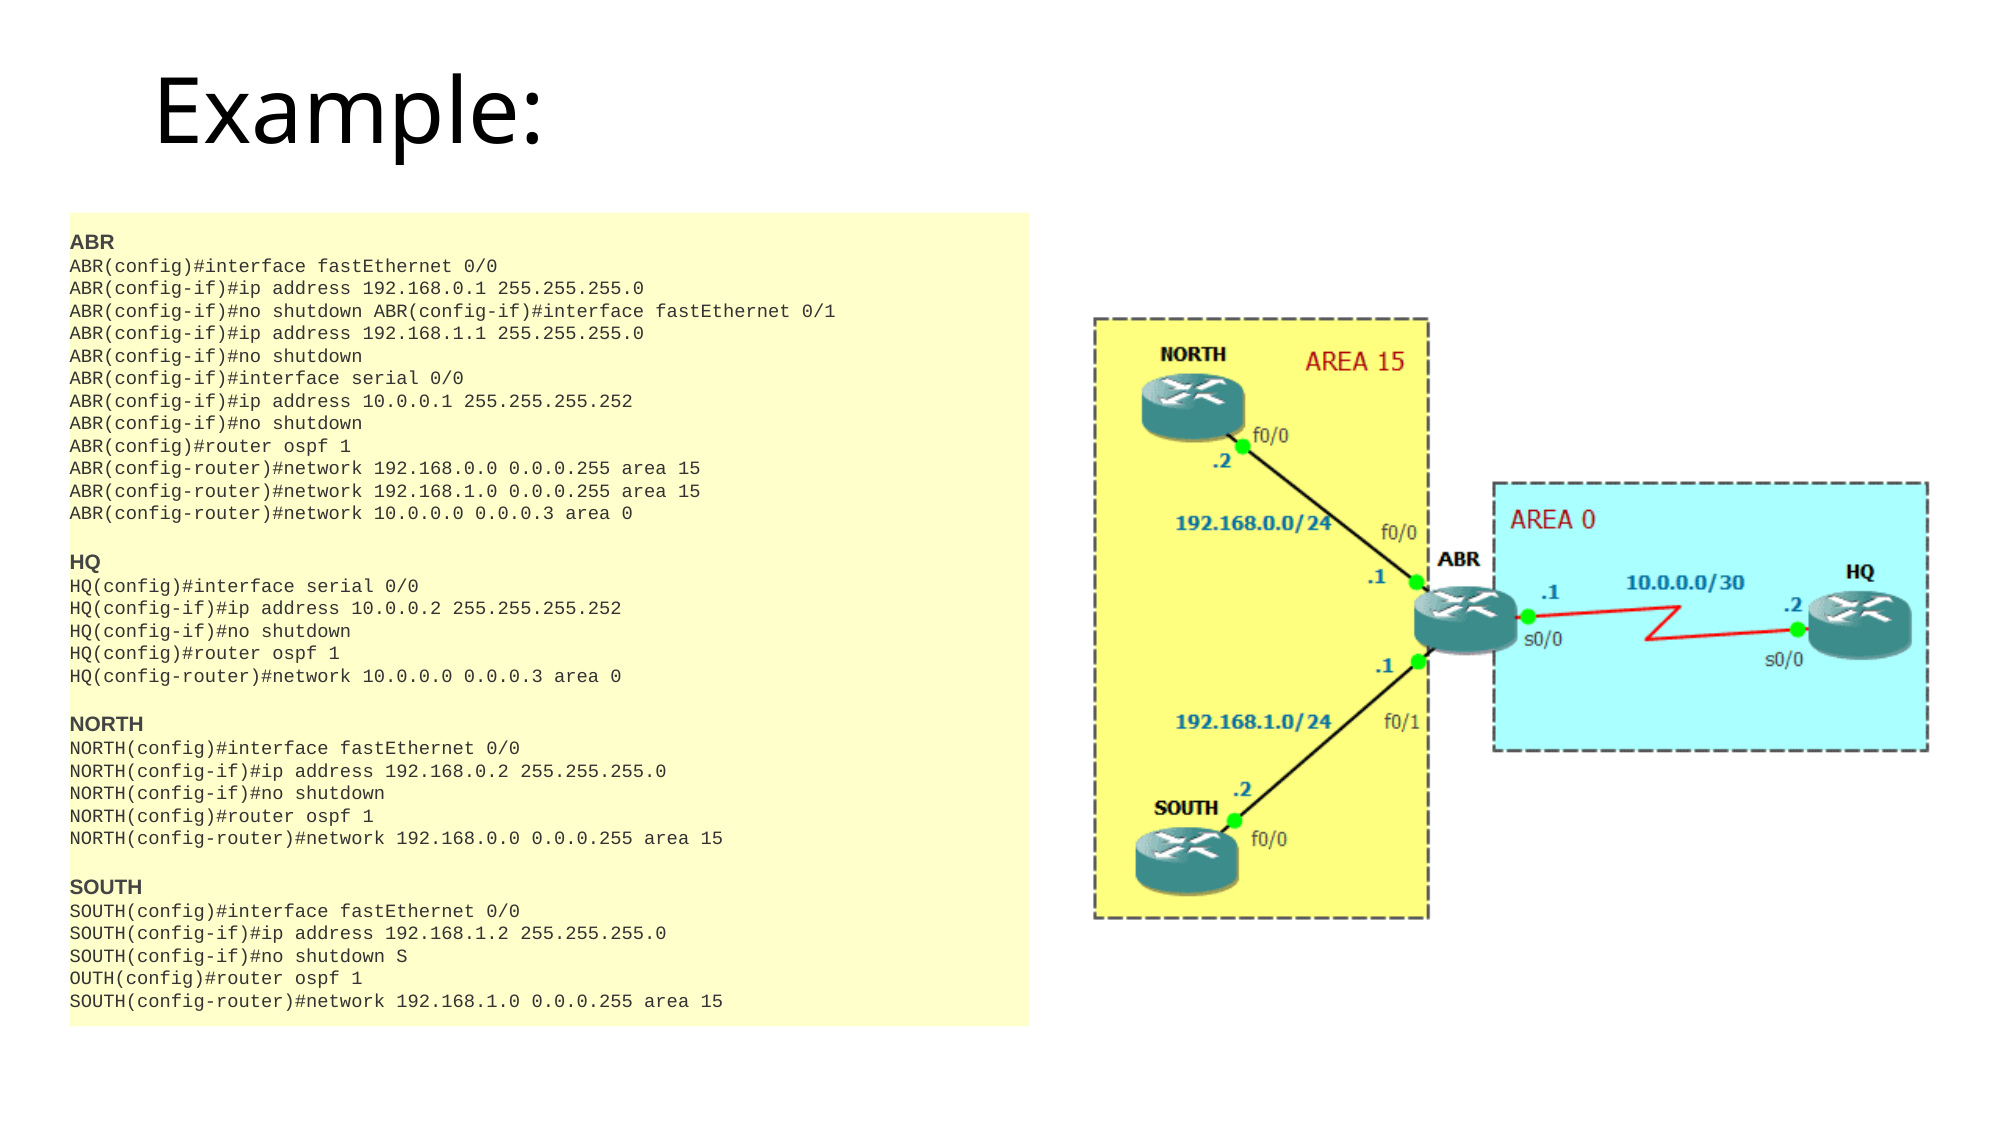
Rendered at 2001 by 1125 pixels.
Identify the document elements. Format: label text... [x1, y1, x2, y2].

text_box ABR ABR(config)#interface fastEthernet 0/0 ABR(config-if)#ip address 192.168.0.1 255.255.255.0 ABR(config-if)#no shutdown ABR(config-if)#interface fastEthernet 0/1 ABR(config-if)#ip address 192.168.1.1 255.255.255.0 ABR(config-if)#no shutdown ABR(config-if)#interface serial 0/0 ABR(config-if)#ip address 10.0.0.1 255.255.255.252 ABR(config-if)#no shutdown ABR(config)#router ospf 1 ABR(config-router)#network 192.168.0.0 0.0.0.255 area 15 ABR(config-router)#network 192.168.1.0 0.0.0.255 area 15 ABR(config-router)#network 10.0.0.0 0.0.0.3 area 0 HQ HQ(config)#interface serial 0/0 HQ(config-if)#ip address 10.0.0.2 255.255.255.252 HQ(config-if)#no shutdown HQ(config)#router ospf 1 HQ(config-router)#network 10.0.0.0 0.0.0.3 area 0 NORTH NORTH(config)#interface fastEthernet 0/0 NORTH(config-if)#ip address 192.168.0.2 255.255.255.0 NORTH(config-if)#no shutdown NORTH(config)#router ospf 1 NORTH(config-router)#network 192.168.0.0 0.0.0.255 area 15 SOUTH SOUTH(config)#interface fastEthernet 0/0 SOUTH(config-if)#ip address 192.168.1.2 255.255.255.0 SOUTH(config-if)#no shutdown S OUTH(config)#router ospf 1 SOUTH(config-router)#network 192.168.1.0 0.0.0.255 area 15 [69, 212, 1030, 1027]
title Example: [137, 59, 1863, 278]
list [1089, 316, 1934, 923]
